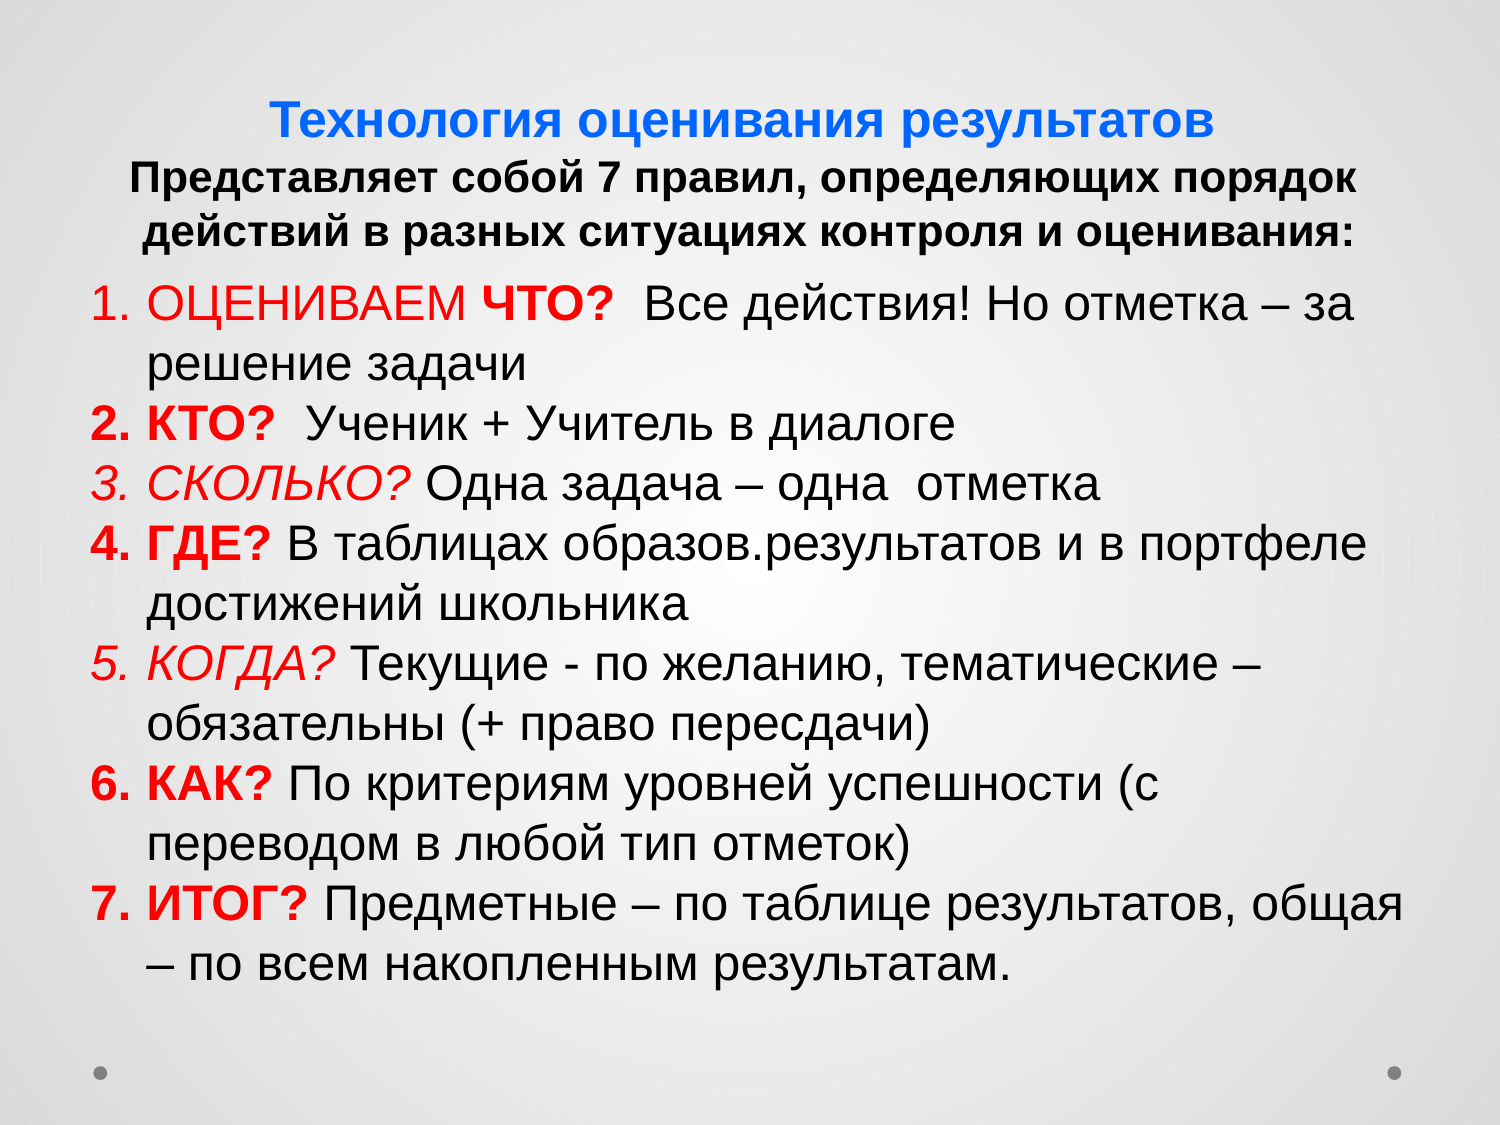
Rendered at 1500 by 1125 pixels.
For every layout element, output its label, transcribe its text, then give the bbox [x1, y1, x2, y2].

list ОЦЕНИВАЕМ ЧТО? Все действия! Но отметка – за решение задачи КТО? Ученик + Учитель в диалоге СКОЛЬКО? Одна задача – одна отметка ГДЕ? В таблицах образов.результатов и в портфеле достижений школьника КОГДА? Текущие - по желанию, тематические – обязательны (+ право пересдачи) КАК? По критериям уровней успешности (с переводом в любой тип отметок) ИТОГ? Предметные – по таблице результатов, общая – по всем накопленным результатам. [75, 262, 1425, 1005]
title Технология оценивания результатов Представляет собой 7 правил, определяющих порядок действий в разных ситуациях контроля и оценивания: [75, 0, 1425, 262]
